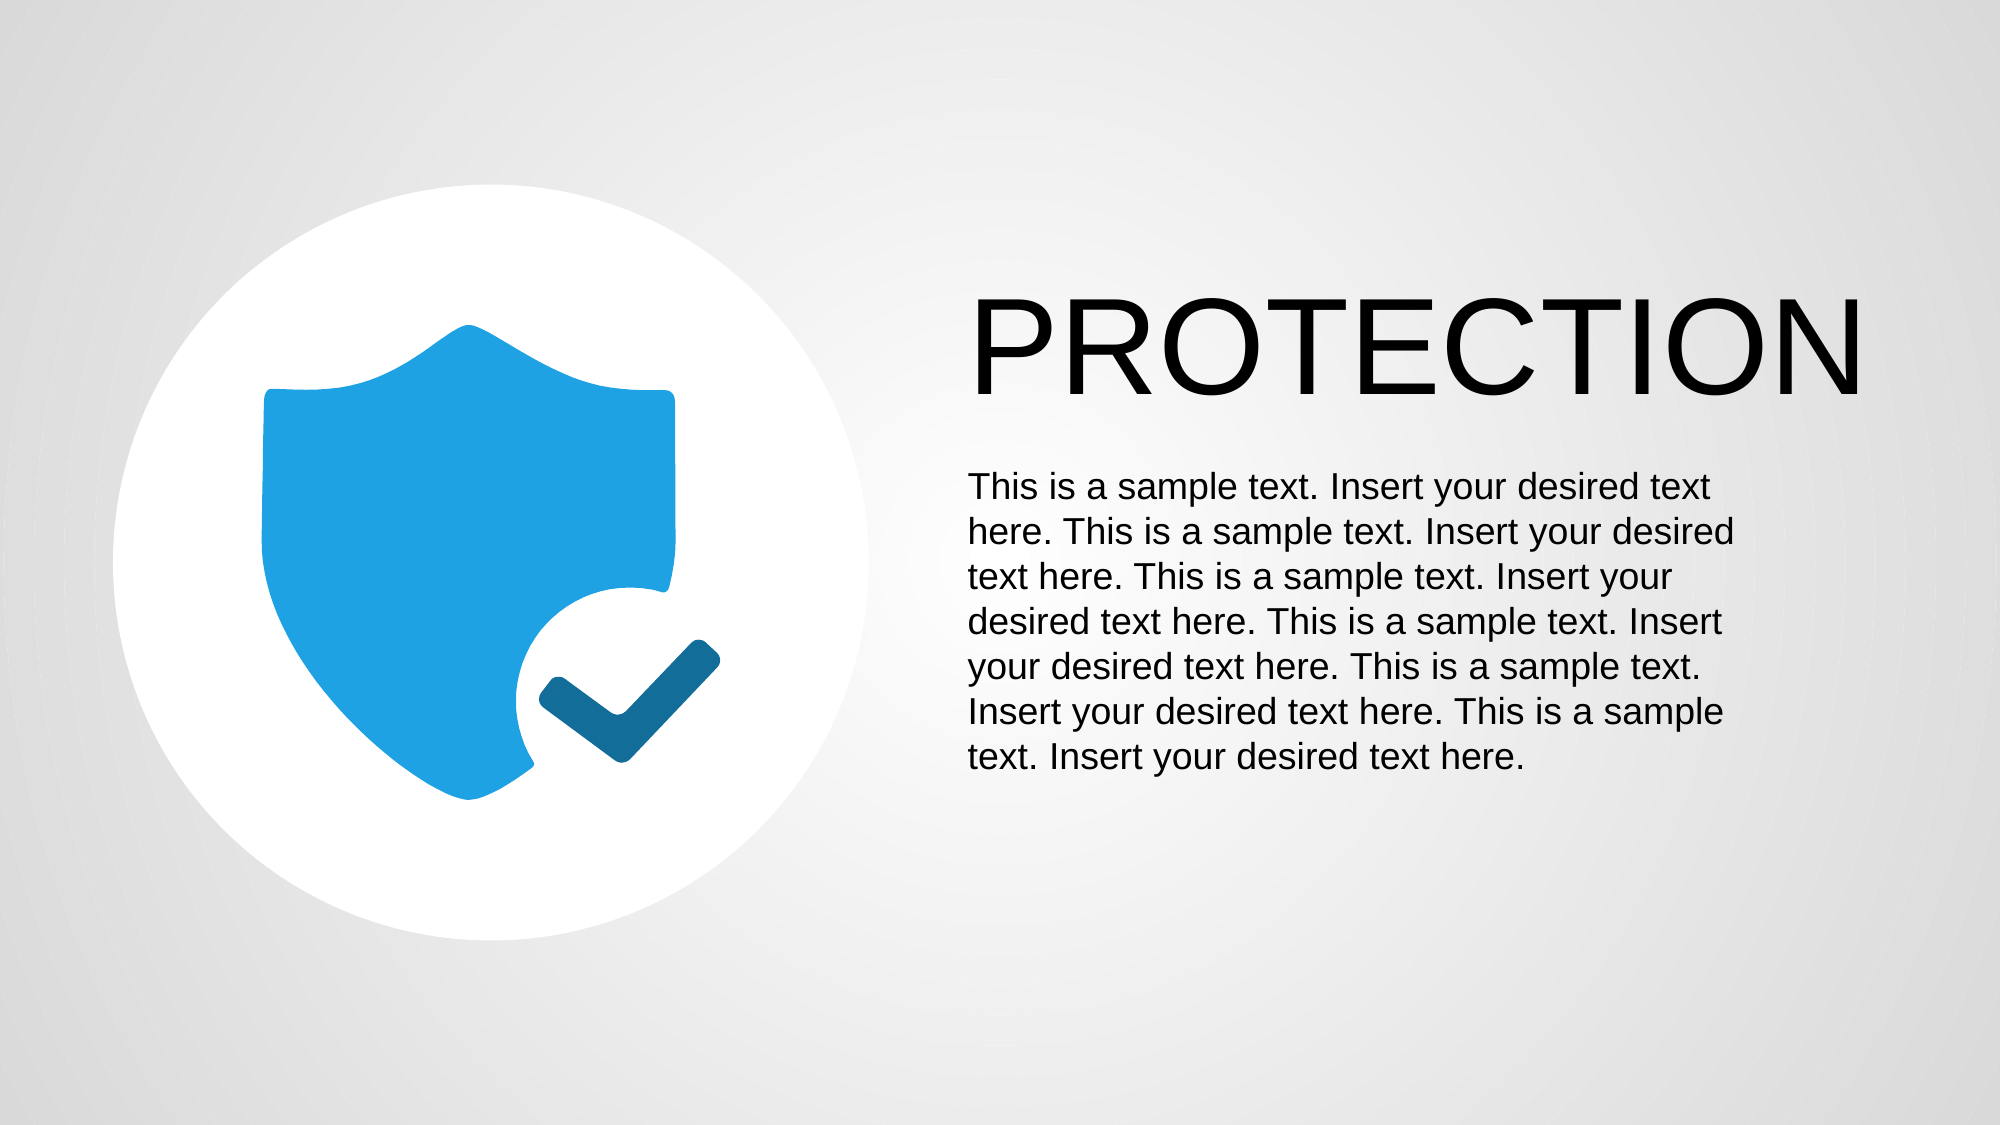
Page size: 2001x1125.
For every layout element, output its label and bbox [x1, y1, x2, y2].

text_box [952, 249, 1924, 834]
text_box [112, 184, 870, 941]
